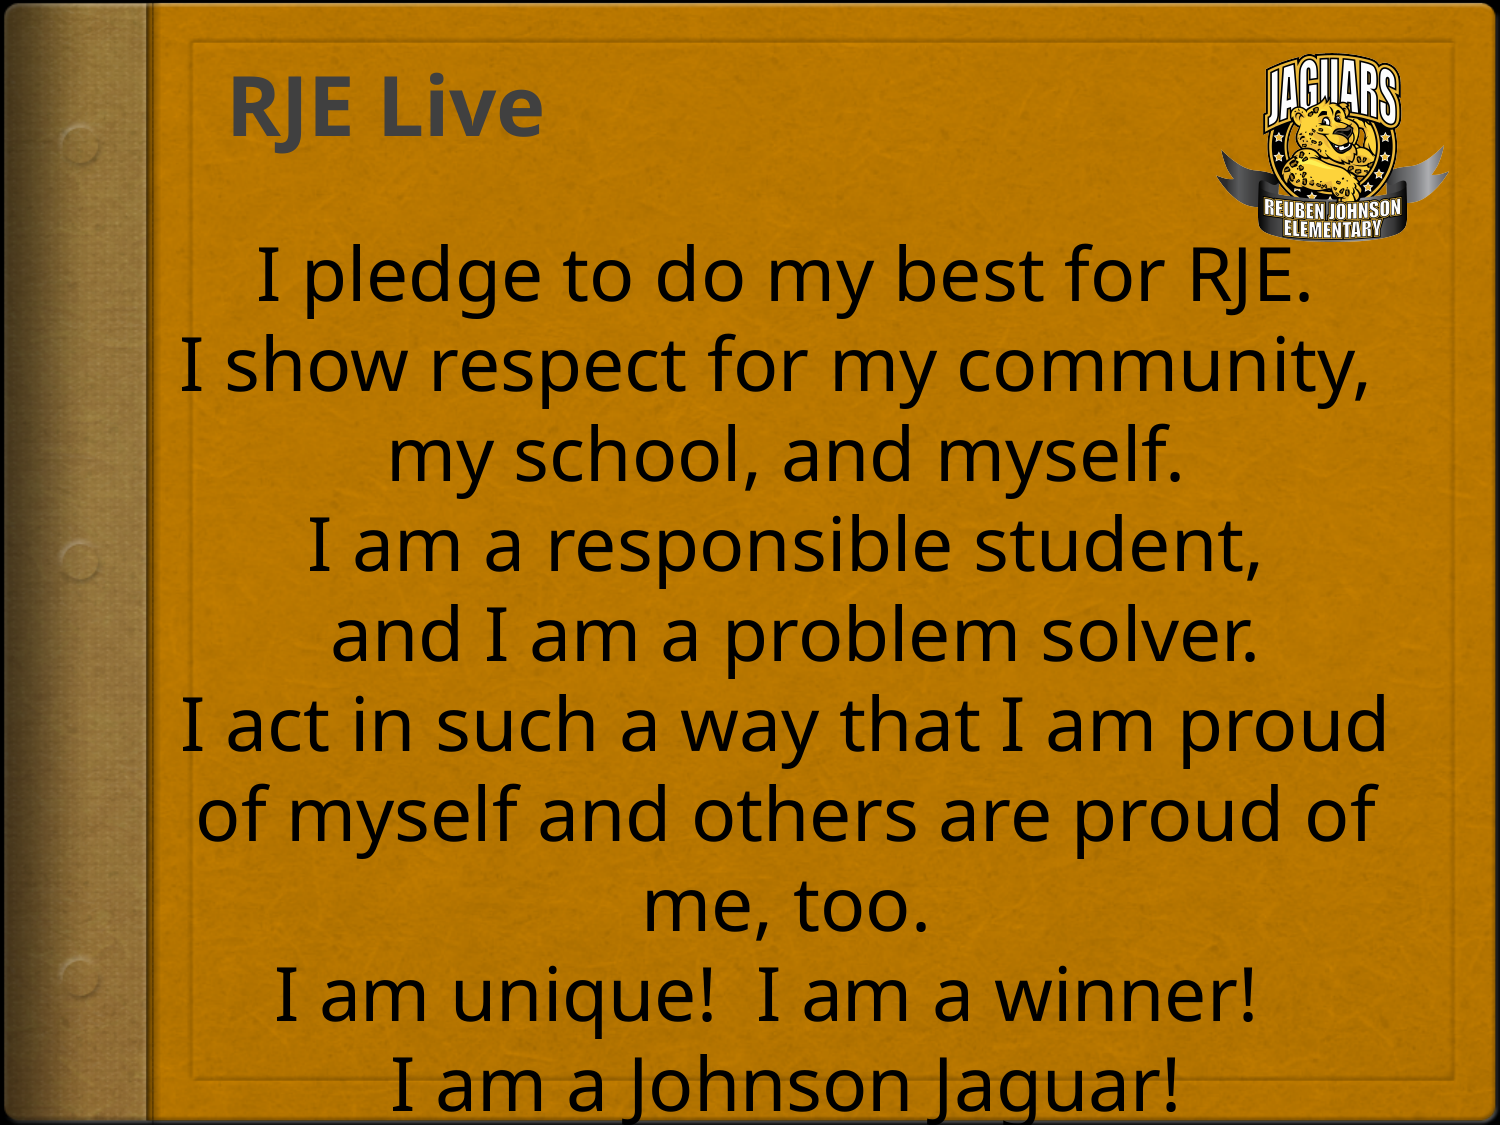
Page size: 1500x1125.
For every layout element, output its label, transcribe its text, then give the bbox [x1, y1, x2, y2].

title RJE Live [163, 36, 610, 161]
text_box I pledge to do my best for RJE. I show respect for my community, my school, and myself. I am a responsible student, and I am a problem solver. I act in such a way that I am proud of myself and others are proud of me, too. I am unique! I am a winner! I am a Johnson Jaguar! [123, 218, 1449, 1125]
picture [0, 0, 1500, 1125]
